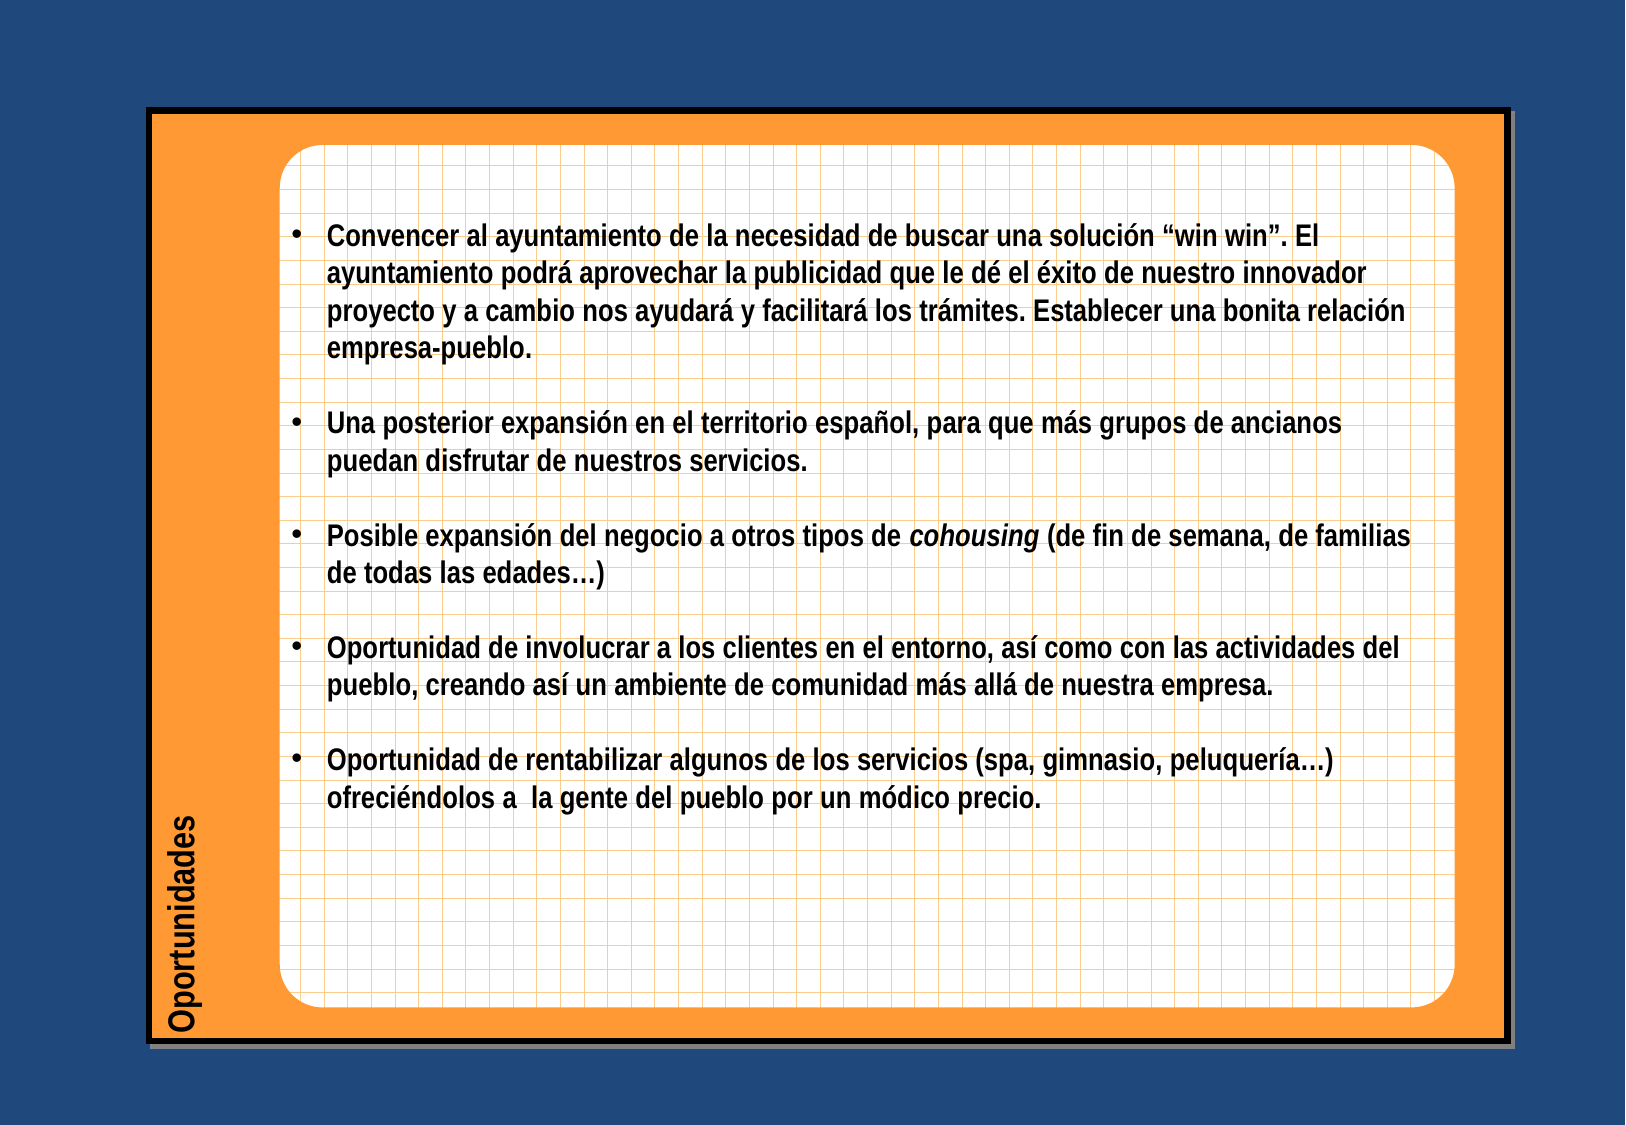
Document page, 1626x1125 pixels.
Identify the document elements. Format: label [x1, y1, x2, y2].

text_box [148, 110, 1508, 1042]
